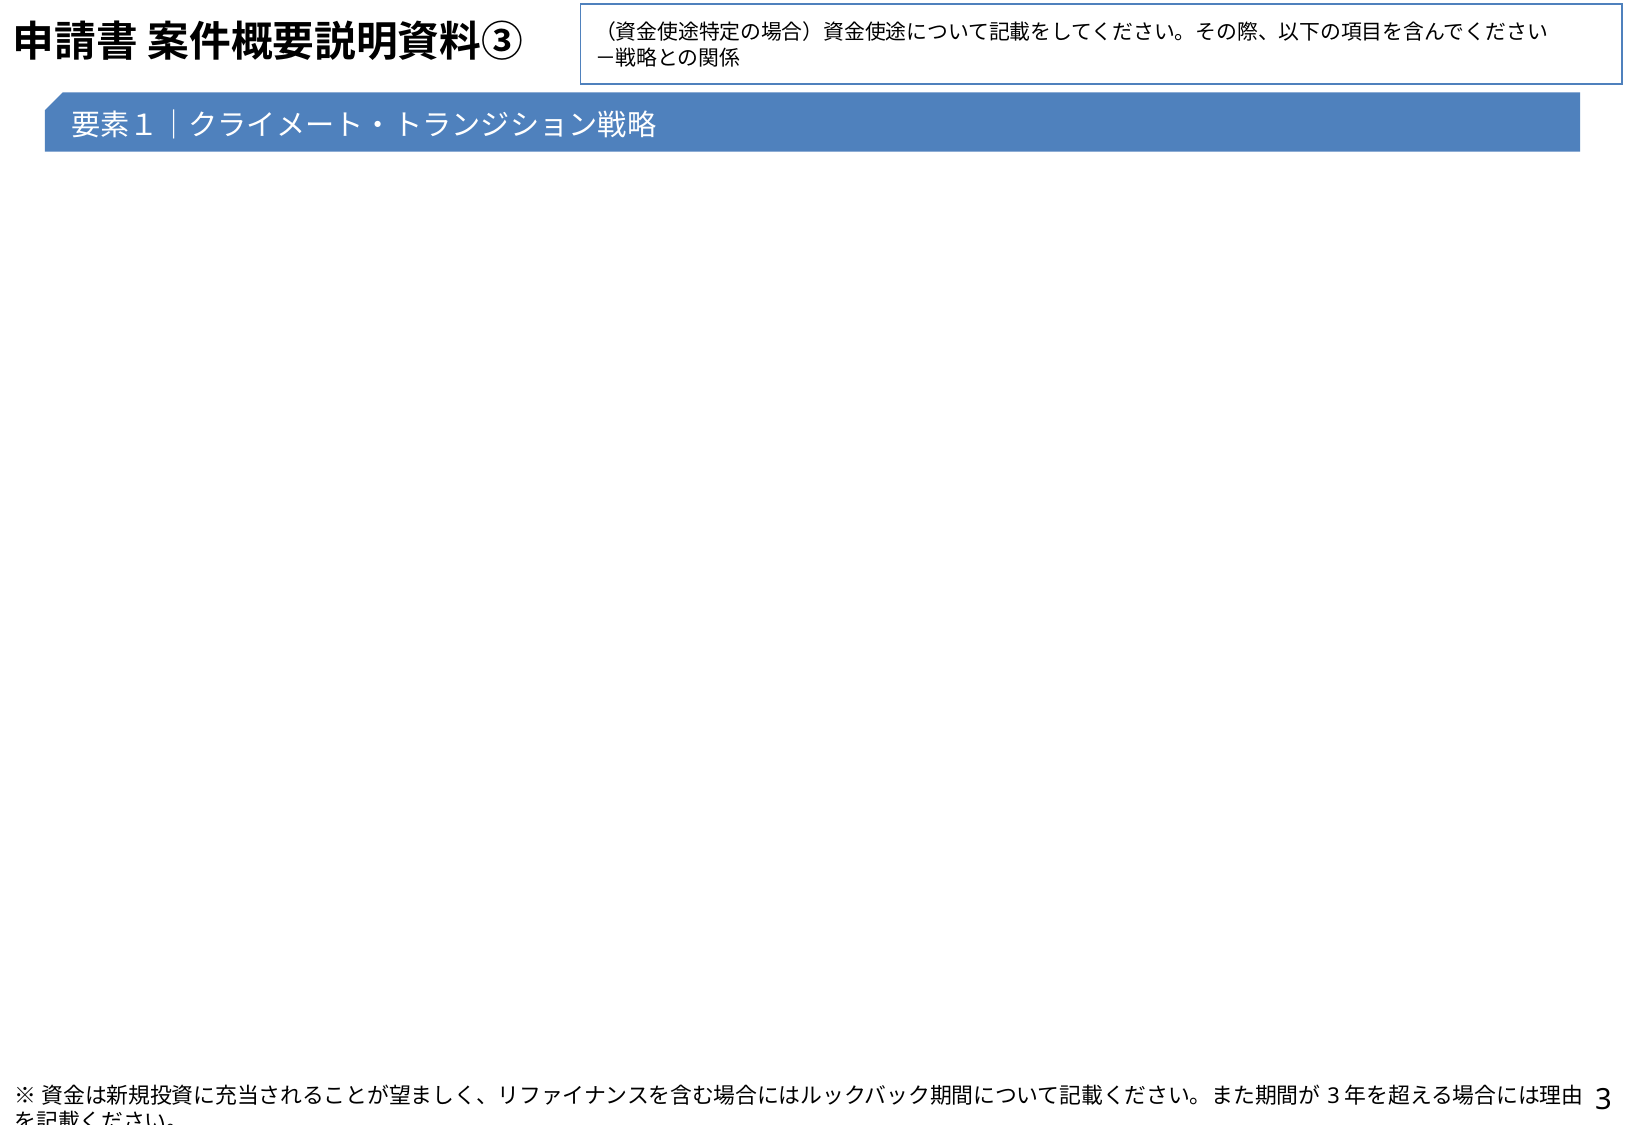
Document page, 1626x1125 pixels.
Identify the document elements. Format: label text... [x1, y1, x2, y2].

text_box （資金使途特定の場合）資金使途について記載をしてください。その際、以下の項目を含んでください －戦略との関係 [580, 4, 1623, 84]
title 申請書 案件概要説明資料③ [0, 7, 580, 73]
slide_number 3 [1247, 1070, 1625, 1125]
text_box ※資金は新規投資に充当されることが望ましく、リファイナンスを含む場合にはルックバック期間について記載ください。また期間が3年を超える場合には理由を記載ください。 [0, 1074, 1608, 1125]
text_box 要素１｜クライメート・トランジション戦略 [44, 92, 1581, 152]
